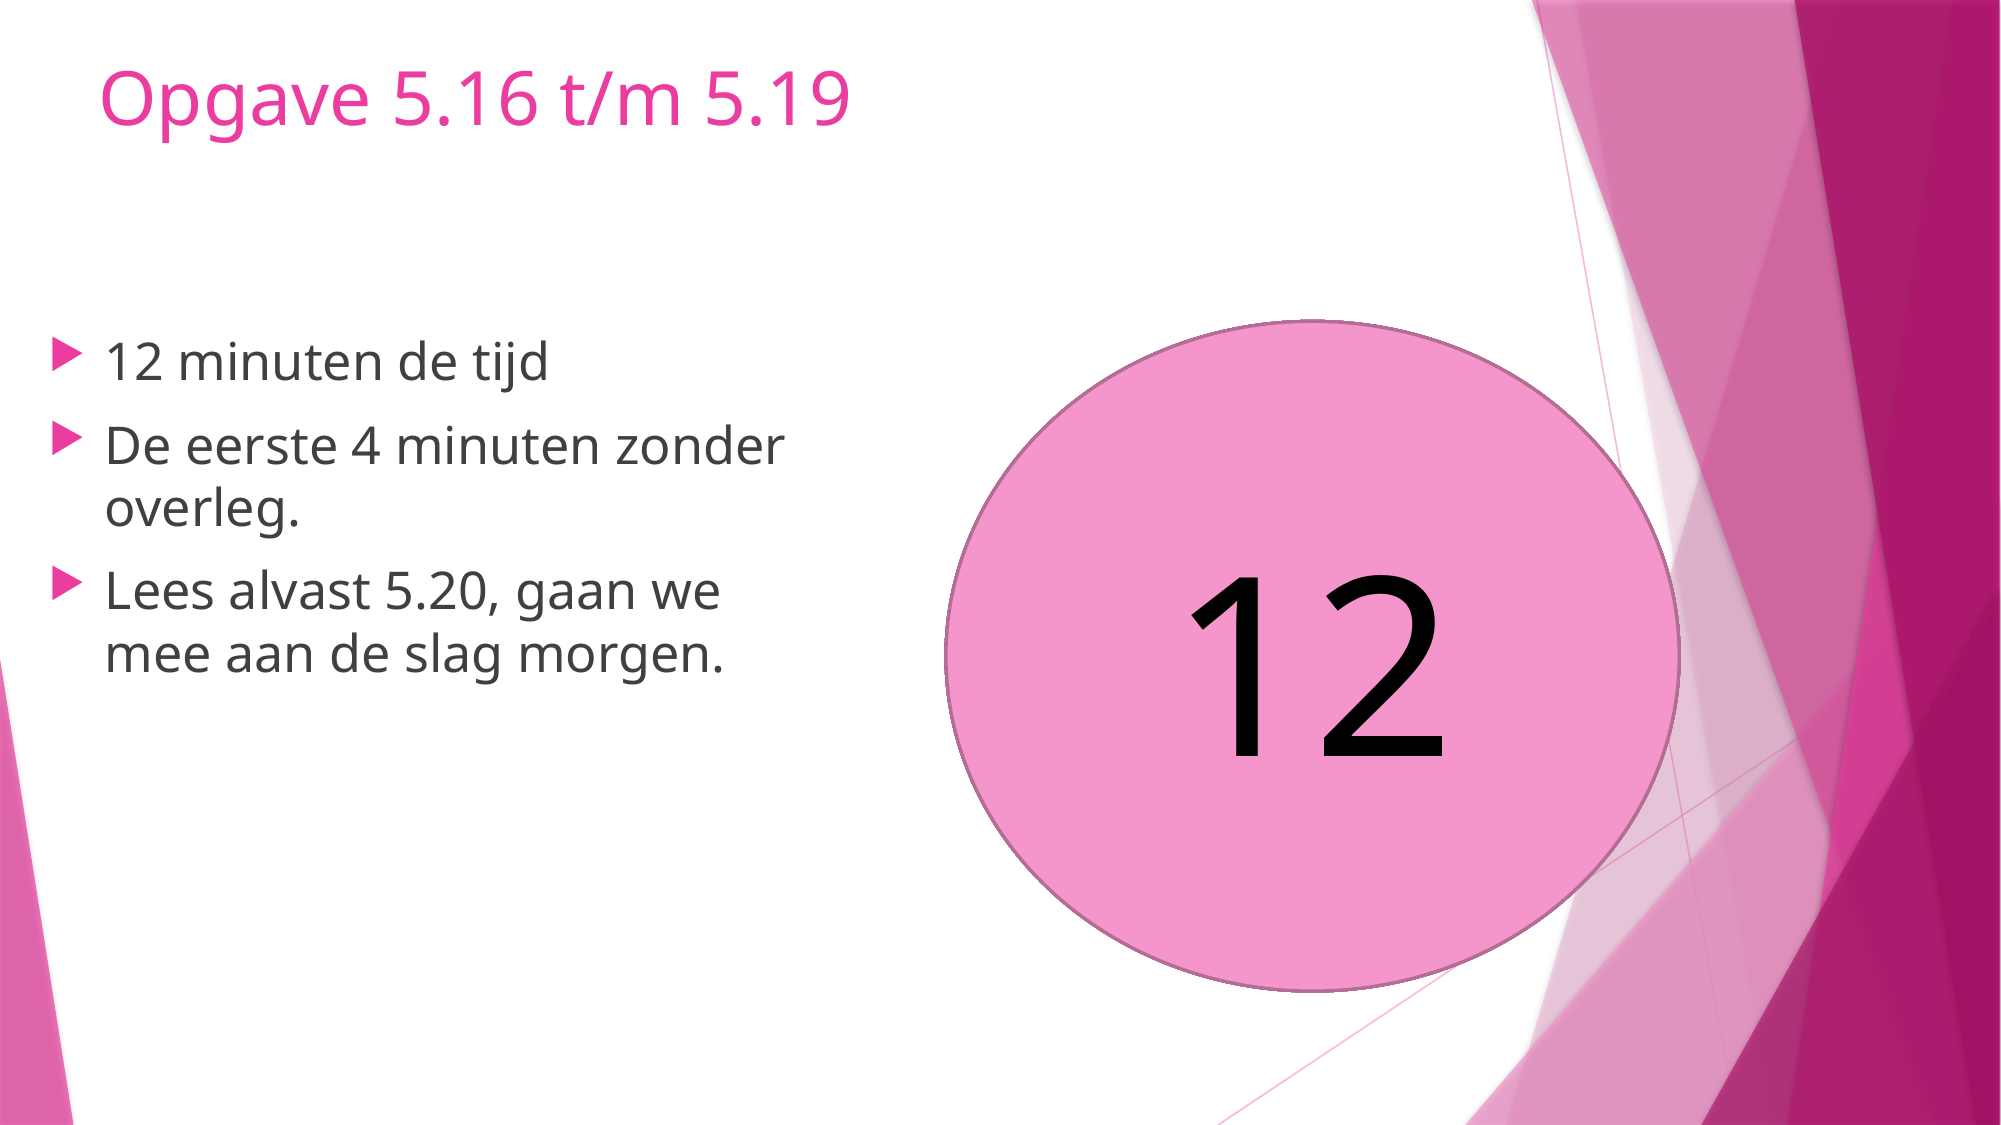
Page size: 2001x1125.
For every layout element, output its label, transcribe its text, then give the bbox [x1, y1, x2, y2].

list 12 minuten de tijd De eerste 4 minuten zonder overleg. Lees alvast 5.20, gaan we mee aan de slag morgen. [33, 321, 818, 1013]
title Opgave 5.16 t/m 5.19 [83, 42, 1494, 260]
text_box 12 [944, 319, 1681, 993]
